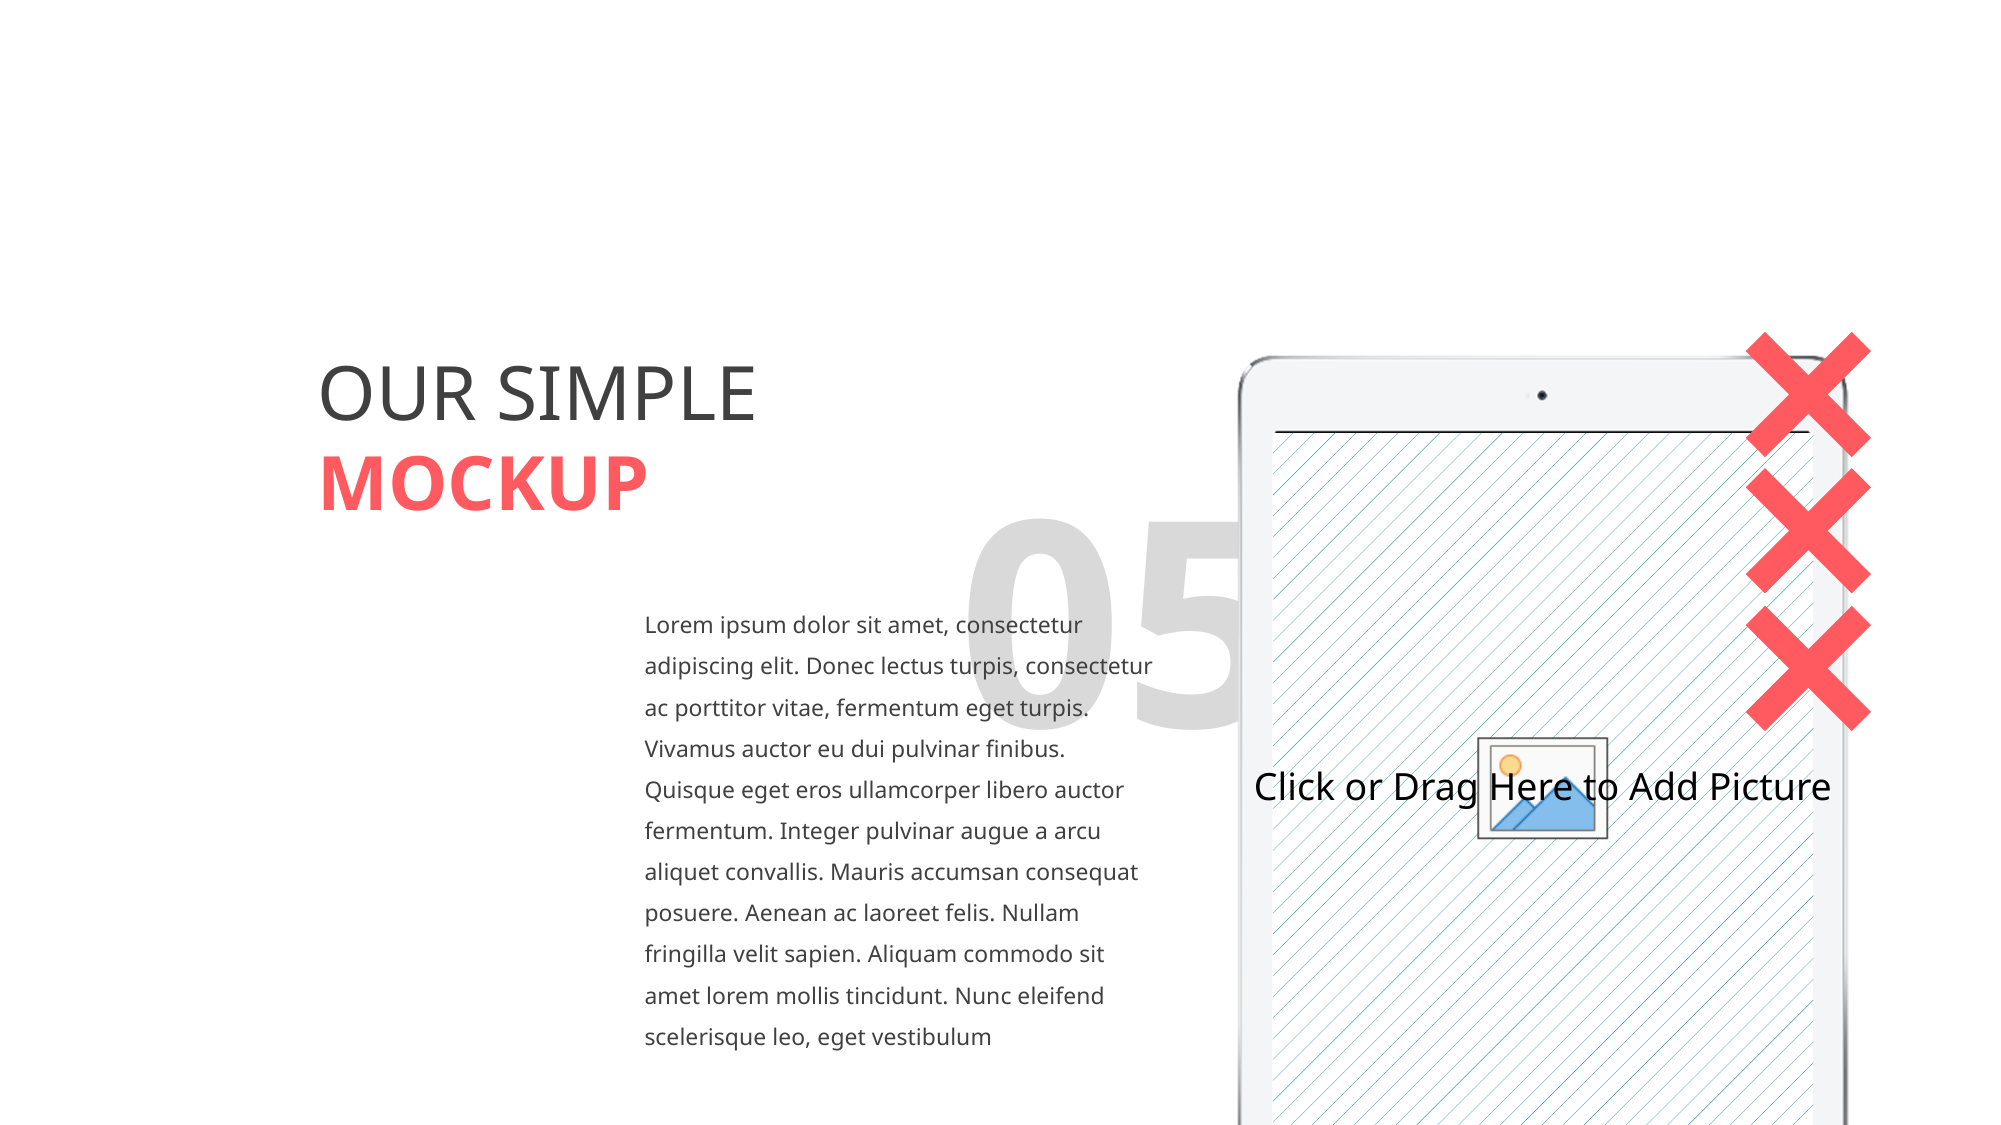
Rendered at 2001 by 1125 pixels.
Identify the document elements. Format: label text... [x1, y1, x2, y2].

text_box 05 [944, 432, 1197, 793]
text_box Lorem ipsum dolor sit amet, consectetur adipiscing elit. Donec lectus turpis, consectetur ac porttitor vitae, fermentum eget turpis. Vivamus auctor eu dui pulvinar finibus. Quisque eget eros ullamcorper libero auctor fermentum. Integer pulvinar augue a arcu aliquet convallis. Mauris accumsan consequat posuere. Aenean ac laoreet felis. Nullam fringilla velit sapien. Aliquam commodo sit amet lorem mollis tincidunt. Nunc eleifend scelerisque leo, eget vestibulum [629, 589, 1178, 1058]
text_box OUR SIMPLE MOCKUP [302, 338, 851, 534]
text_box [1733, 319, 1884, 744]
picture [1197, 319, 1884, 1125]
